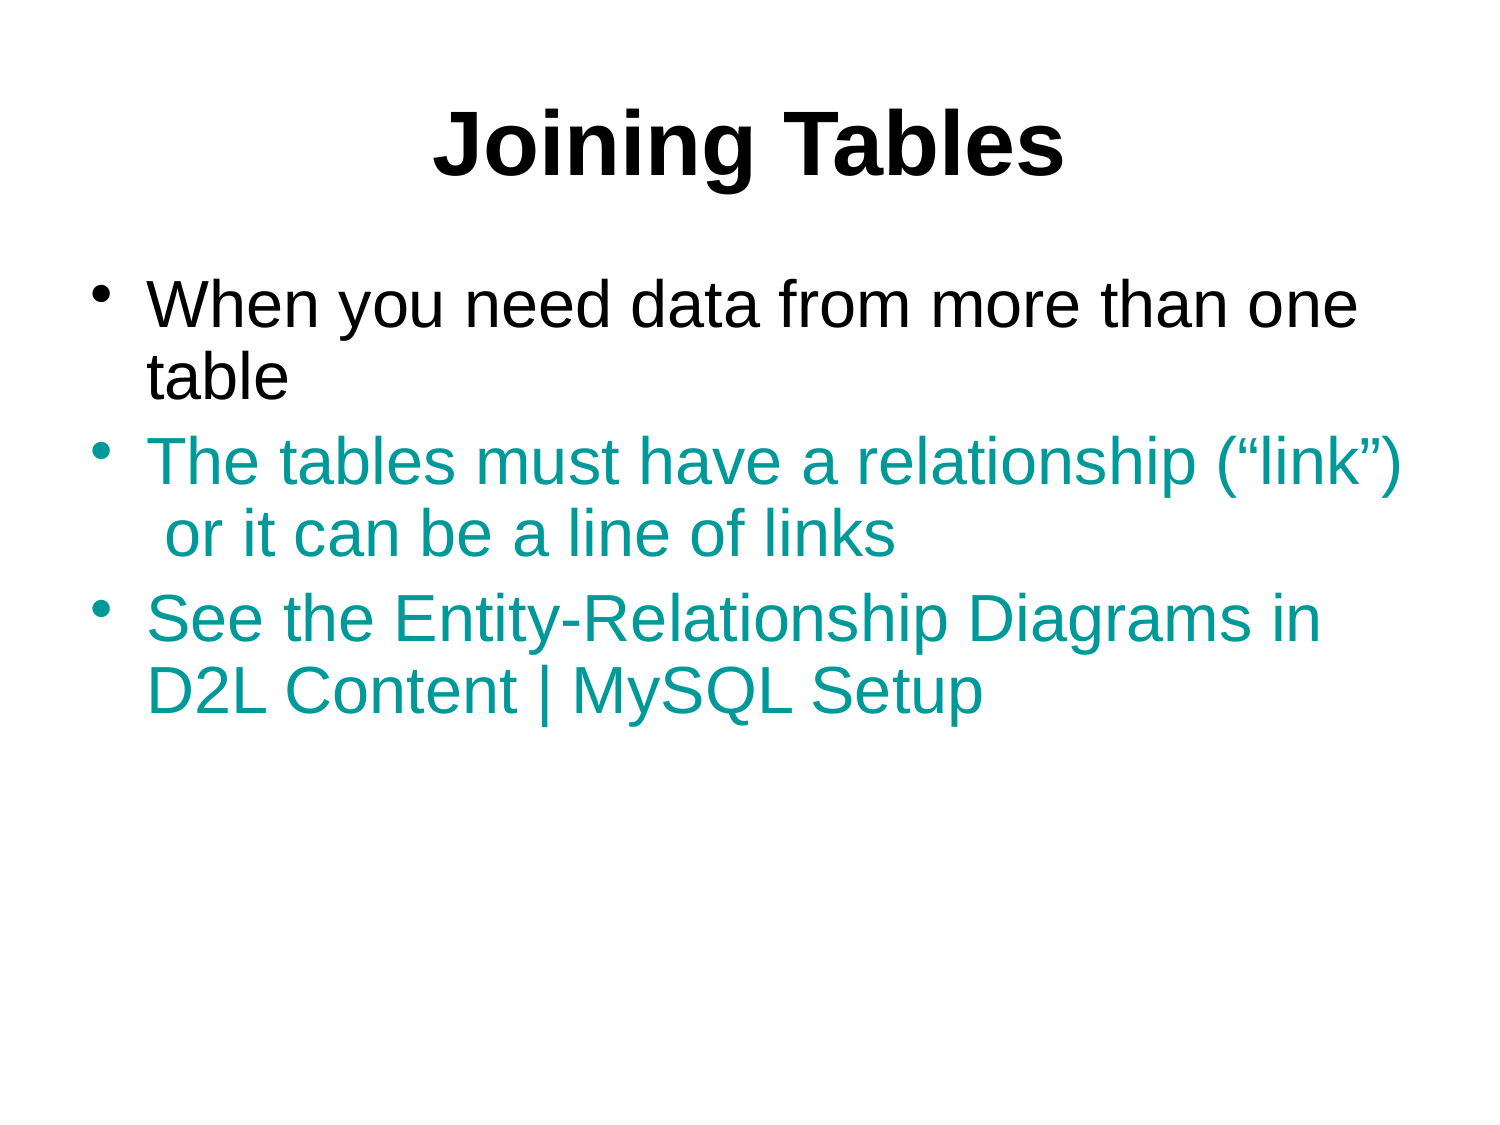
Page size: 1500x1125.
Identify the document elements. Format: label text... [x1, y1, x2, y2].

title Joining Tables [75, 45, 1425, 233]
list When you need data from more than one table The tables must have a relationship (“link”) or it can be a line of links See the Entity-Relationship Diagrams in D2L Content | MySQL Setup [75, 262, 1425, 1005]
